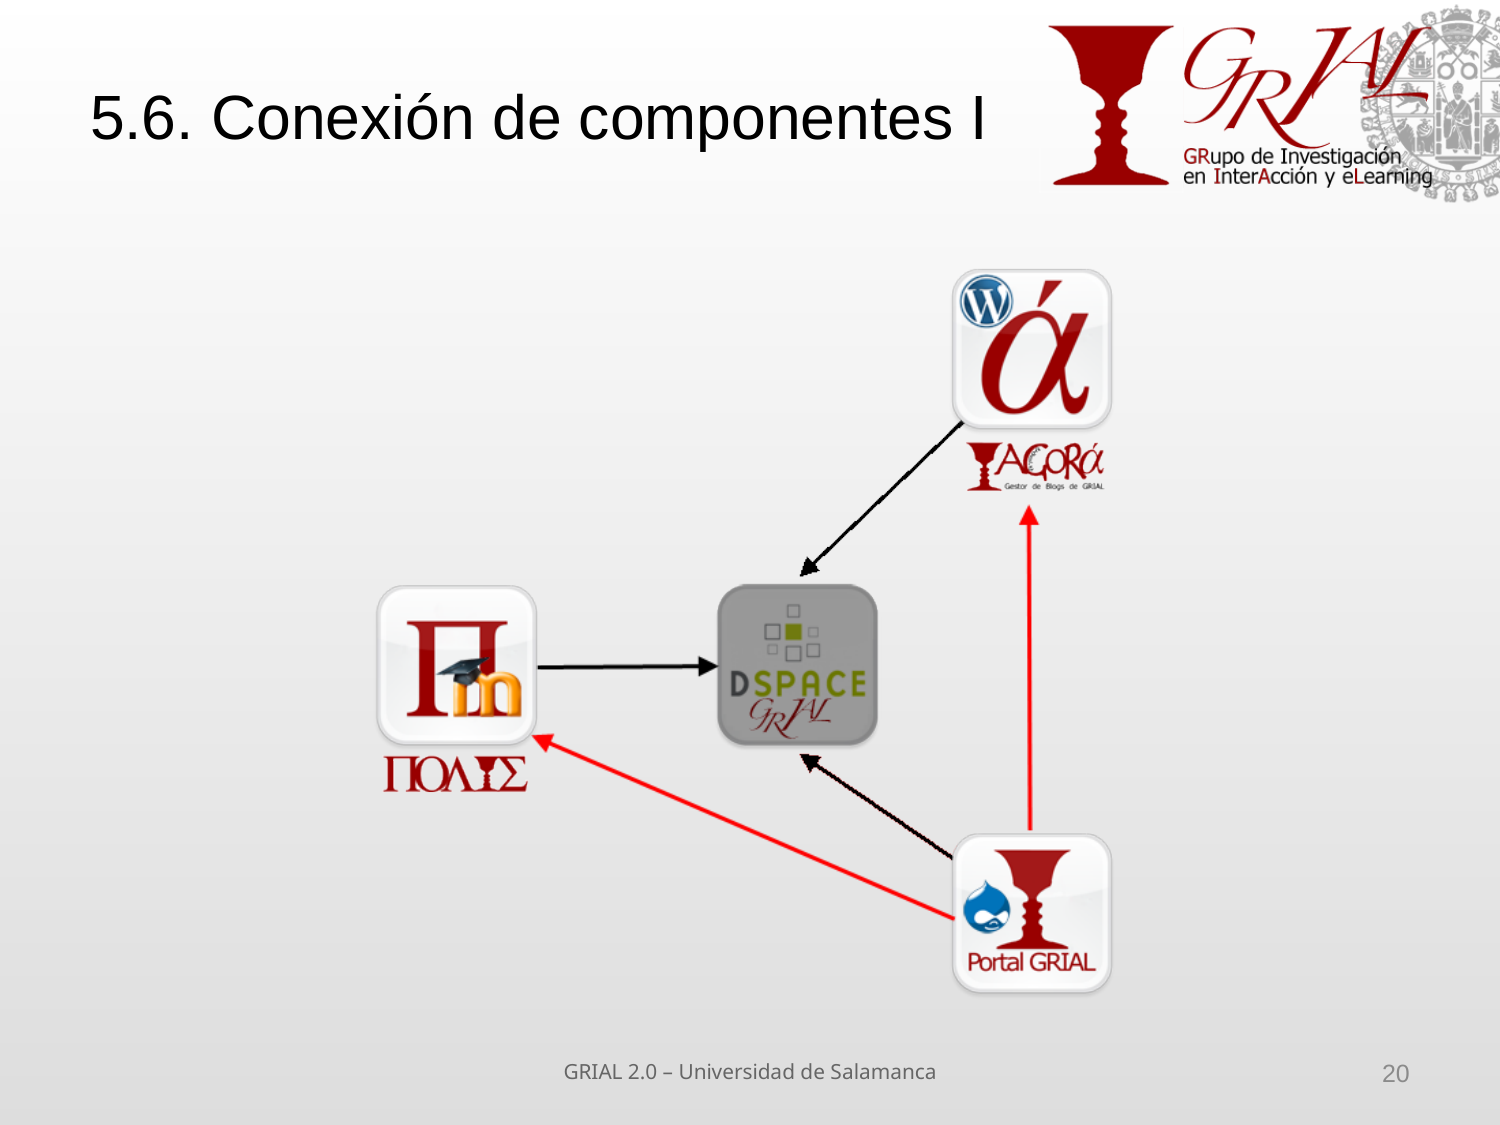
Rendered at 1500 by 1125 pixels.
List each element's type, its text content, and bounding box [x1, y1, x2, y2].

footer GRIAL 2.0 – Universidad de Salamanca [512, 1042, 988, 1103]
title 5.6. Conexión de componentes I [75, 20, 1040, 209]
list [74, 262, 1426, 1006]
picture [1039, 0, 1500, 209]
slide_number 20 [1074, 1042, 1425, 1103]
